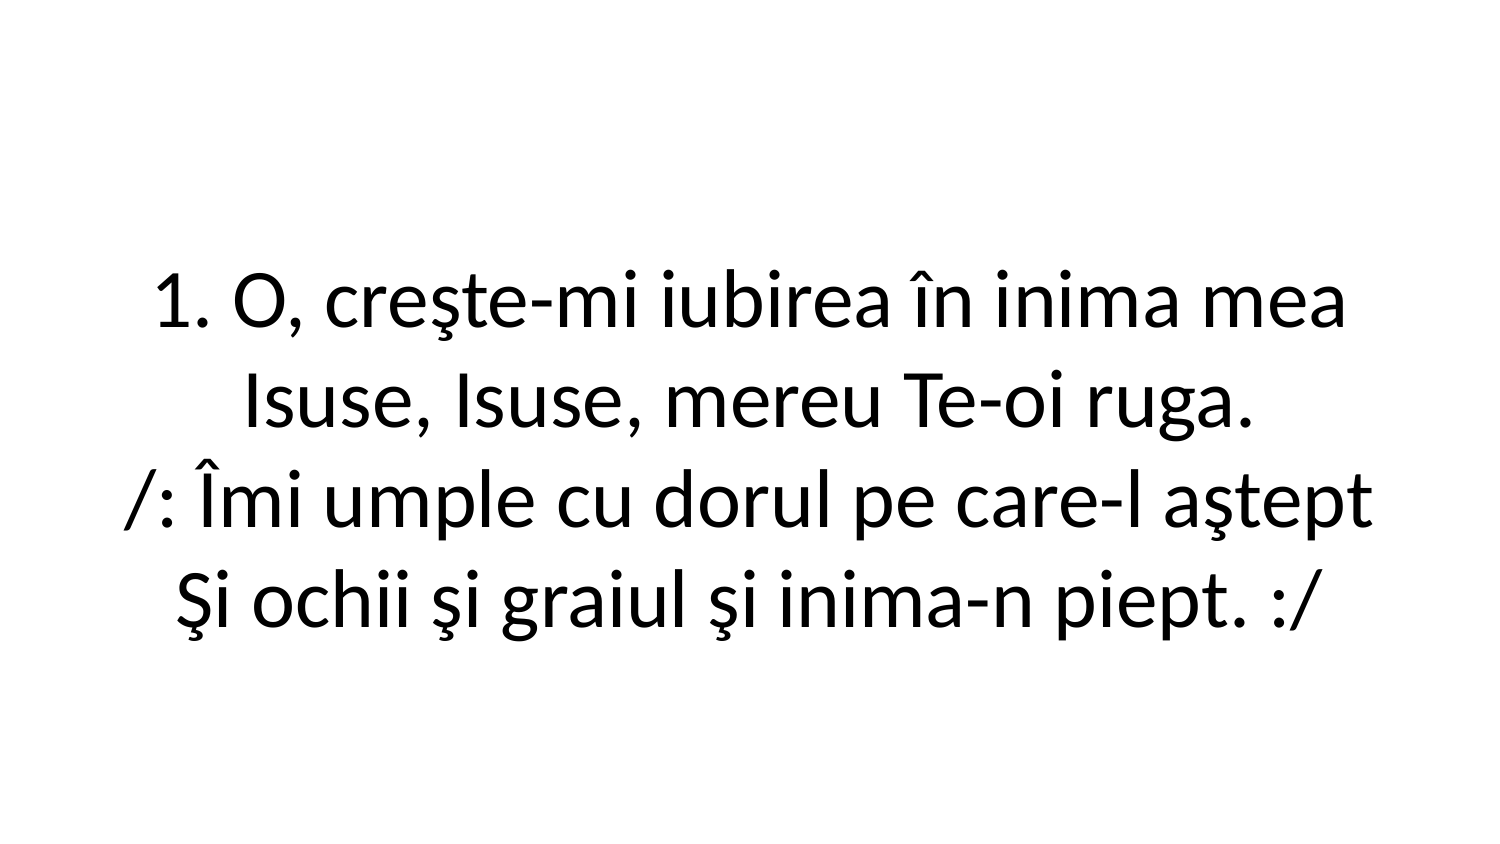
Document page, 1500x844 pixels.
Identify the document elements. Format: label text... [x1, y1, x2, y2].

text_box 1. O, creşte-mi iubirea în inima mea Isuse, Isuse, mereu Te-oi ruga. /: Îmi umple cu dorul pe care-l aştept Şi ochii şi graiul şi inima-n piept. :/ [110, 192, 1390, 652]
